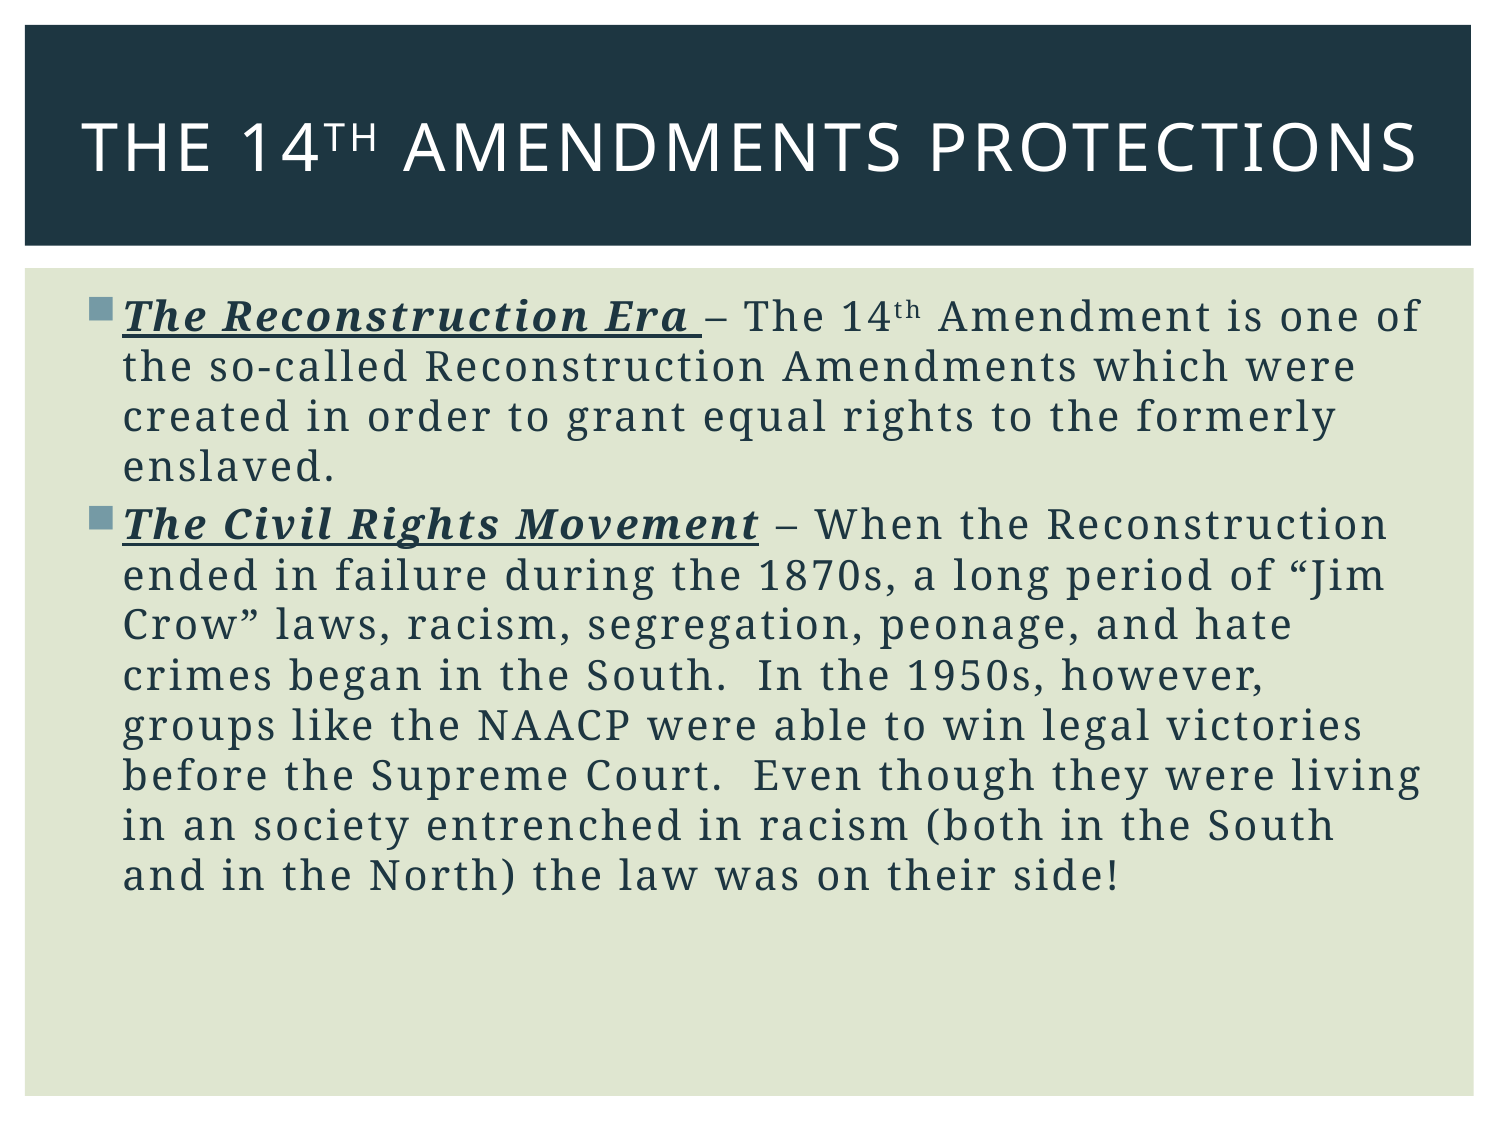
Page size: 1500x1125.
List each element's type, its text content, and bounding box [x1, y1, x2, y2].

list The Reconstruction Era – The 14th Amendment is one of the so-called Reconstruction Amendments which were created in order to grant equal rights to the formerly enslaved. The Civil Rights Movement – When the Reconstruction ended in failure during the 1870s, a long period of “Jim Crow” laws, racism, segregation, peonage, and hate crimes began in the South. In the 1950s, however, groups like the NAACP were able to win legal victories before the Supreme Court. Even though they were living in an society entrenched in racism (both in the South and in the North) the law was on their side! [62, 281, 1442, 1005]
title The 14th Amendments protections [62, 58, 1438, 232]
